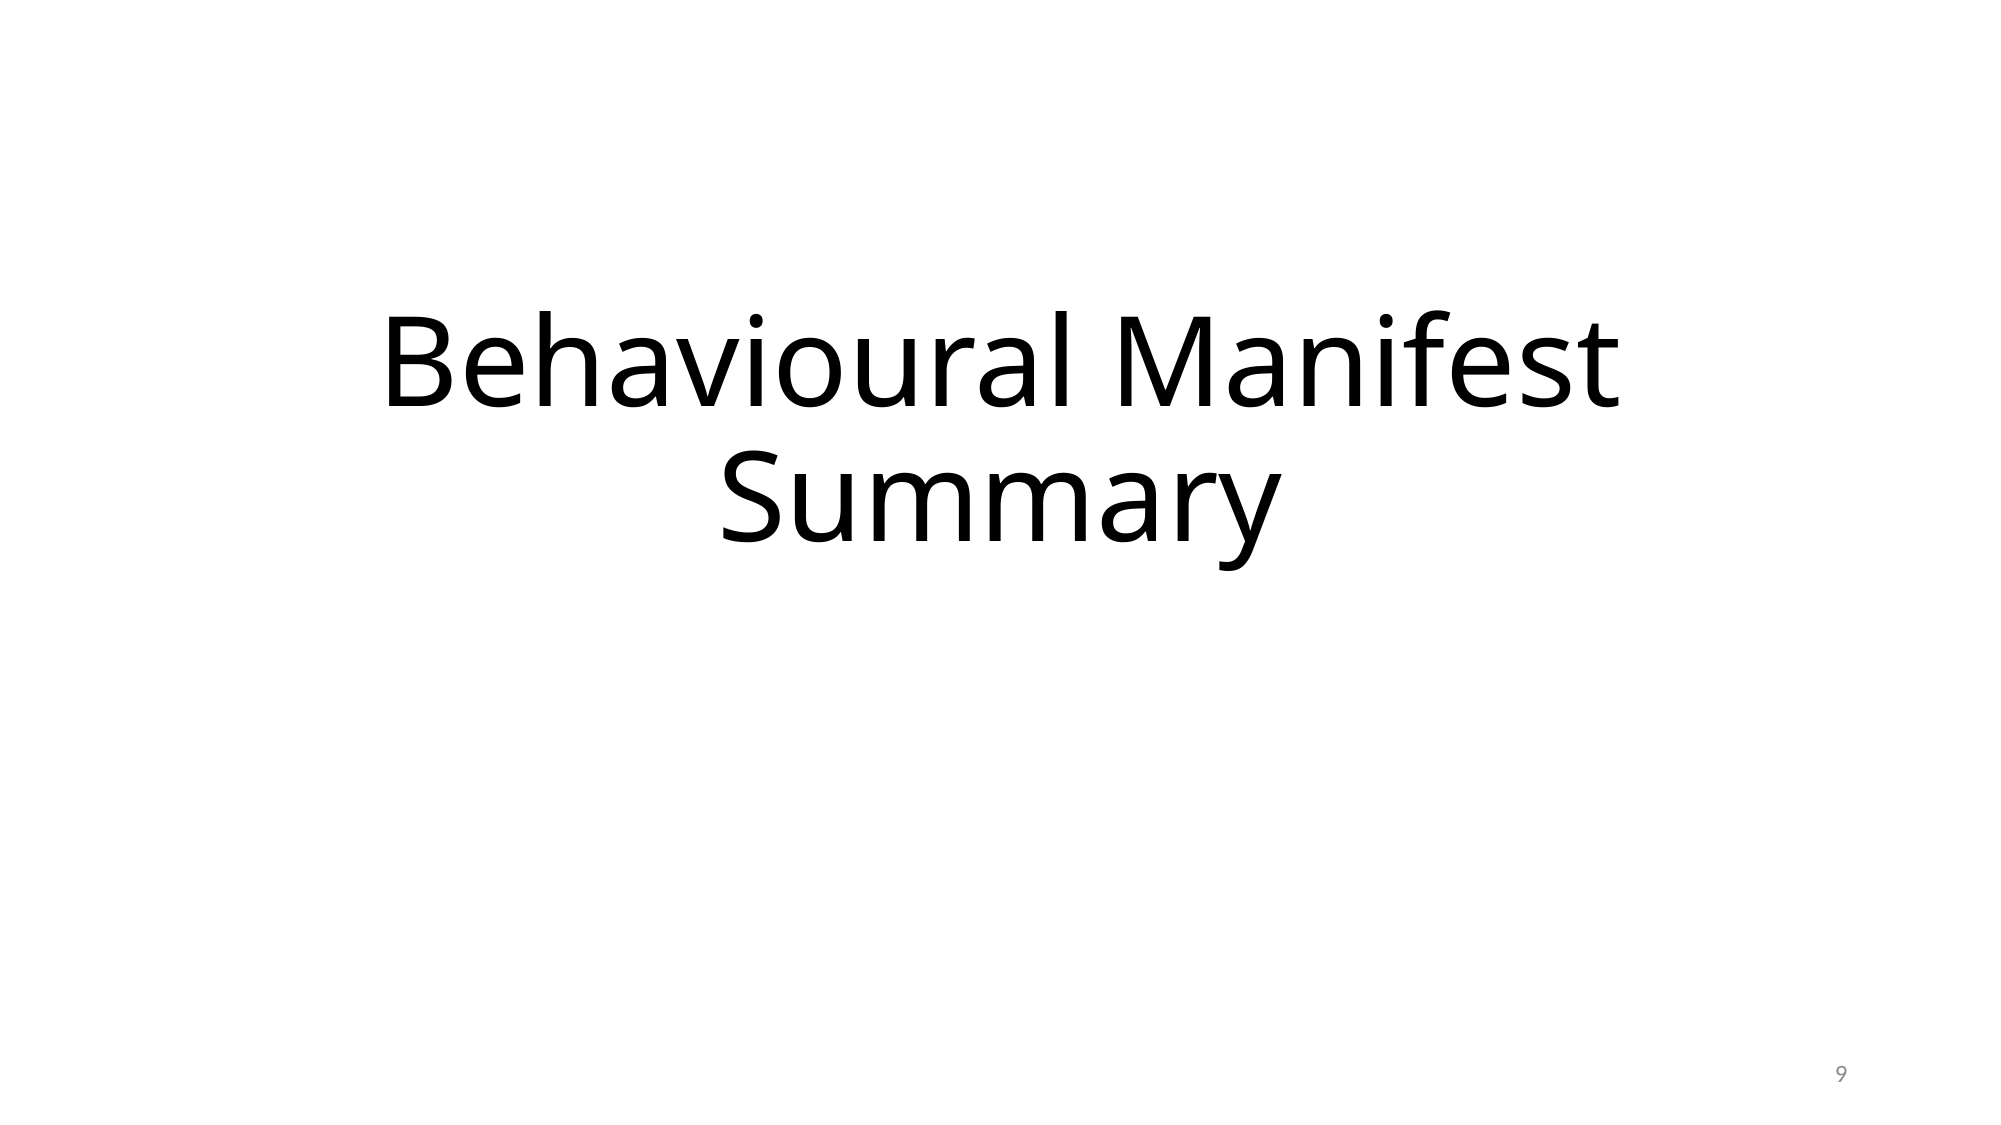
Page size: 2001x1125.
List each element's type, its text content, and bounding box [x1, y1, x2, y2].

slide_number 9 [1412, 1042, 1863, 1103]
title Behavioural Manifest Summary [249, 184, 1750, 576]
